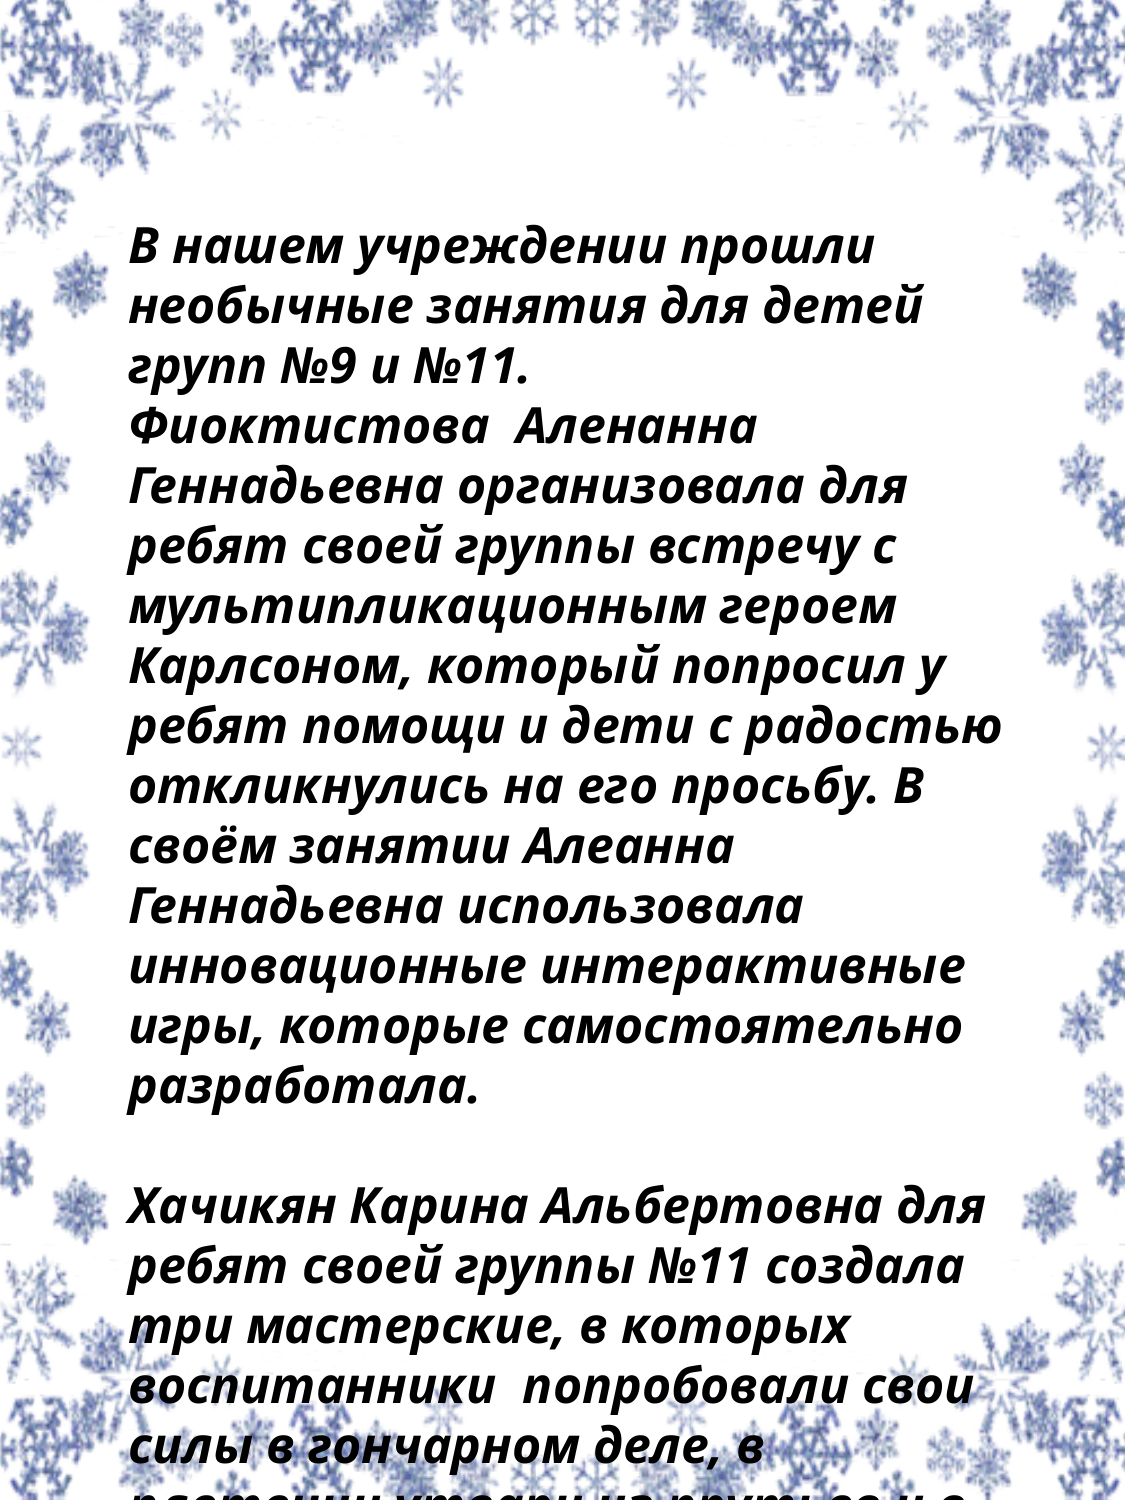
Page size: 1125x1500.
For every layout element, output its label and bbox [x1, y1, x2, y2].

text_box [0, 0, 1125, 1500]
